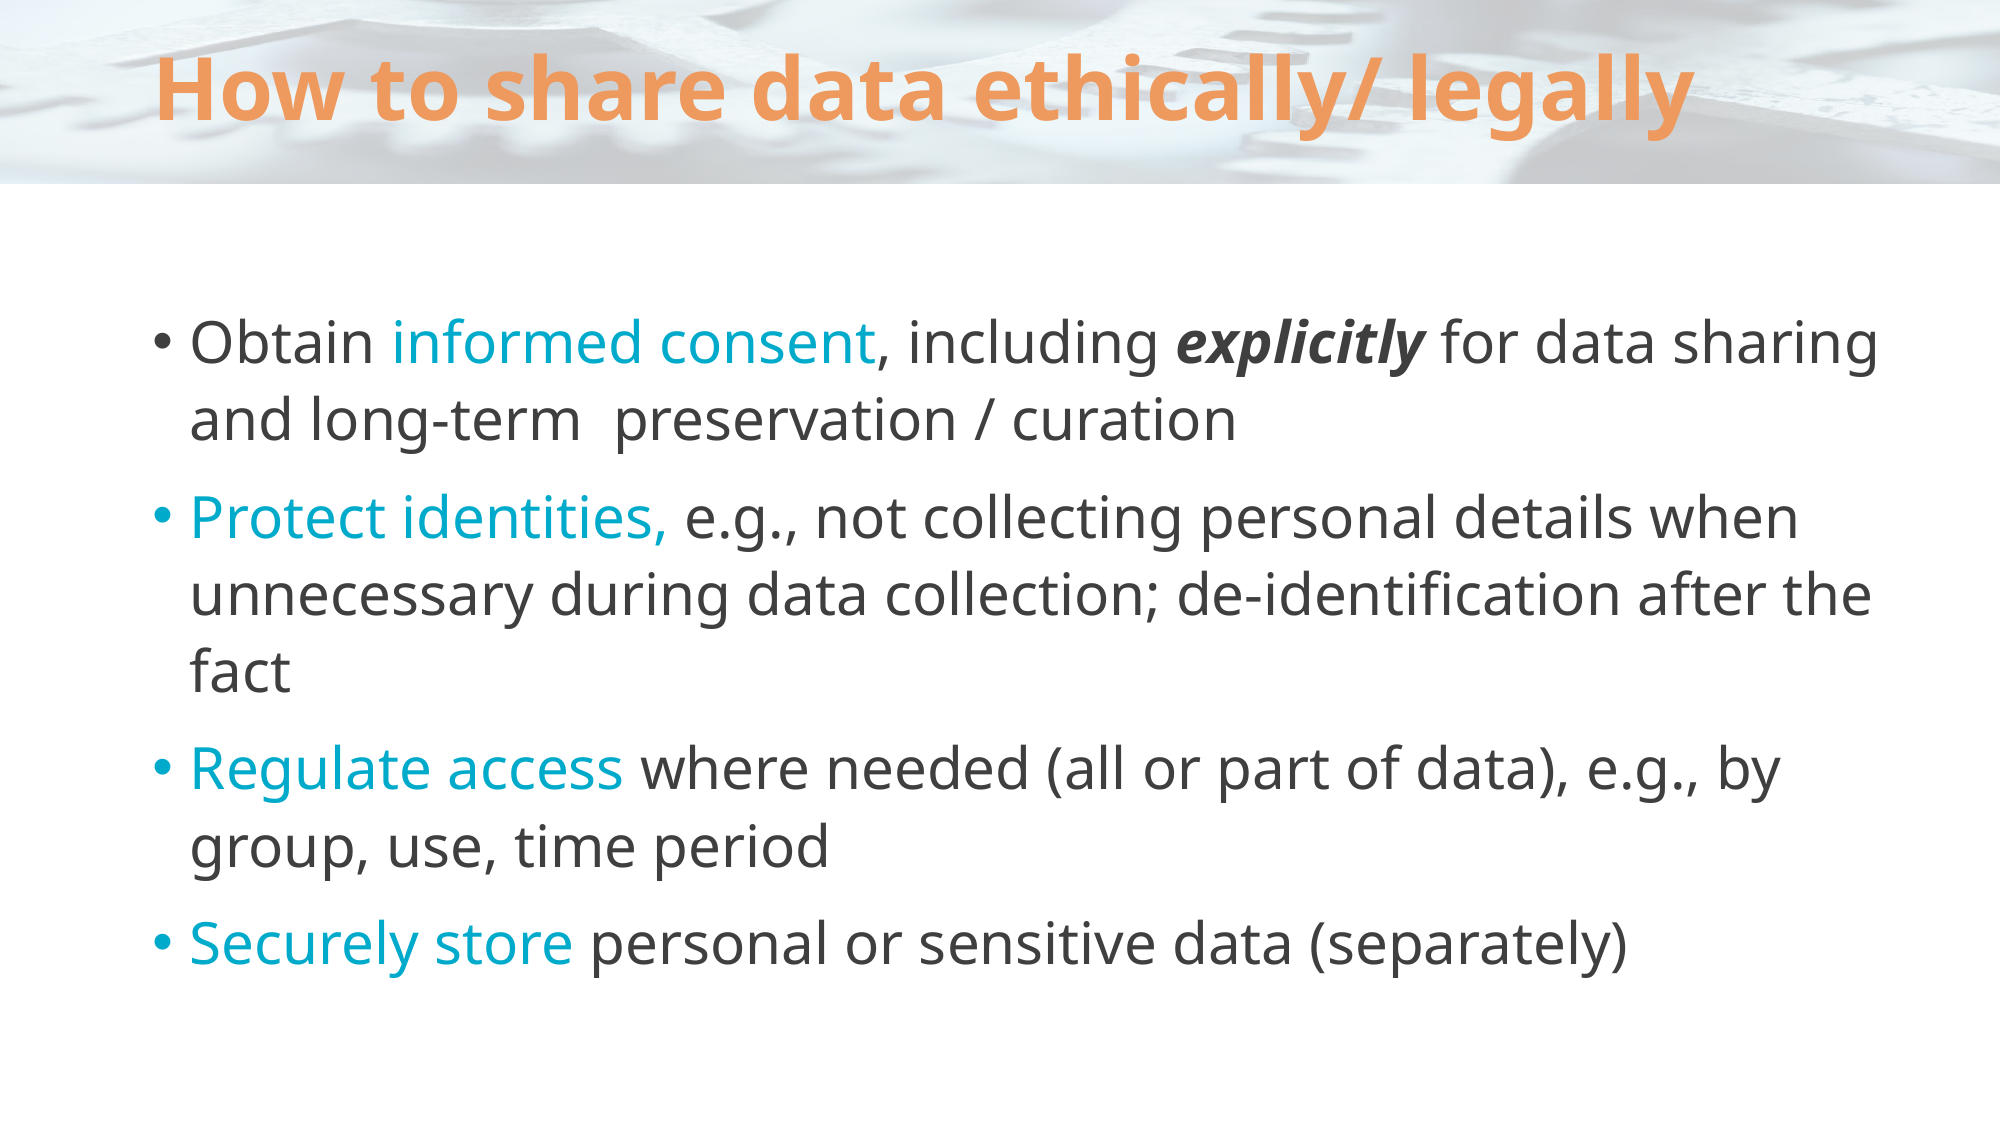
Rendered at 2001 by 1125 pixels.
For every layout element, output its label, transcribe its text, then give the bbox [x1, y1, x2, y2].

title How to share data ethically/ legally [137, 29, 1863, 155]
list Obtain informed consent, including explicitly for data sharing and long-term preservation / curation Protect identities, e.g., not collecting personal details when unnecessary during data collection; de-identification after the fact Regulate access where needed (all or part of data), e.g., by group, use, time period Securely store personal or sensitive data (separately) [137, 219, 1922, 1023]
